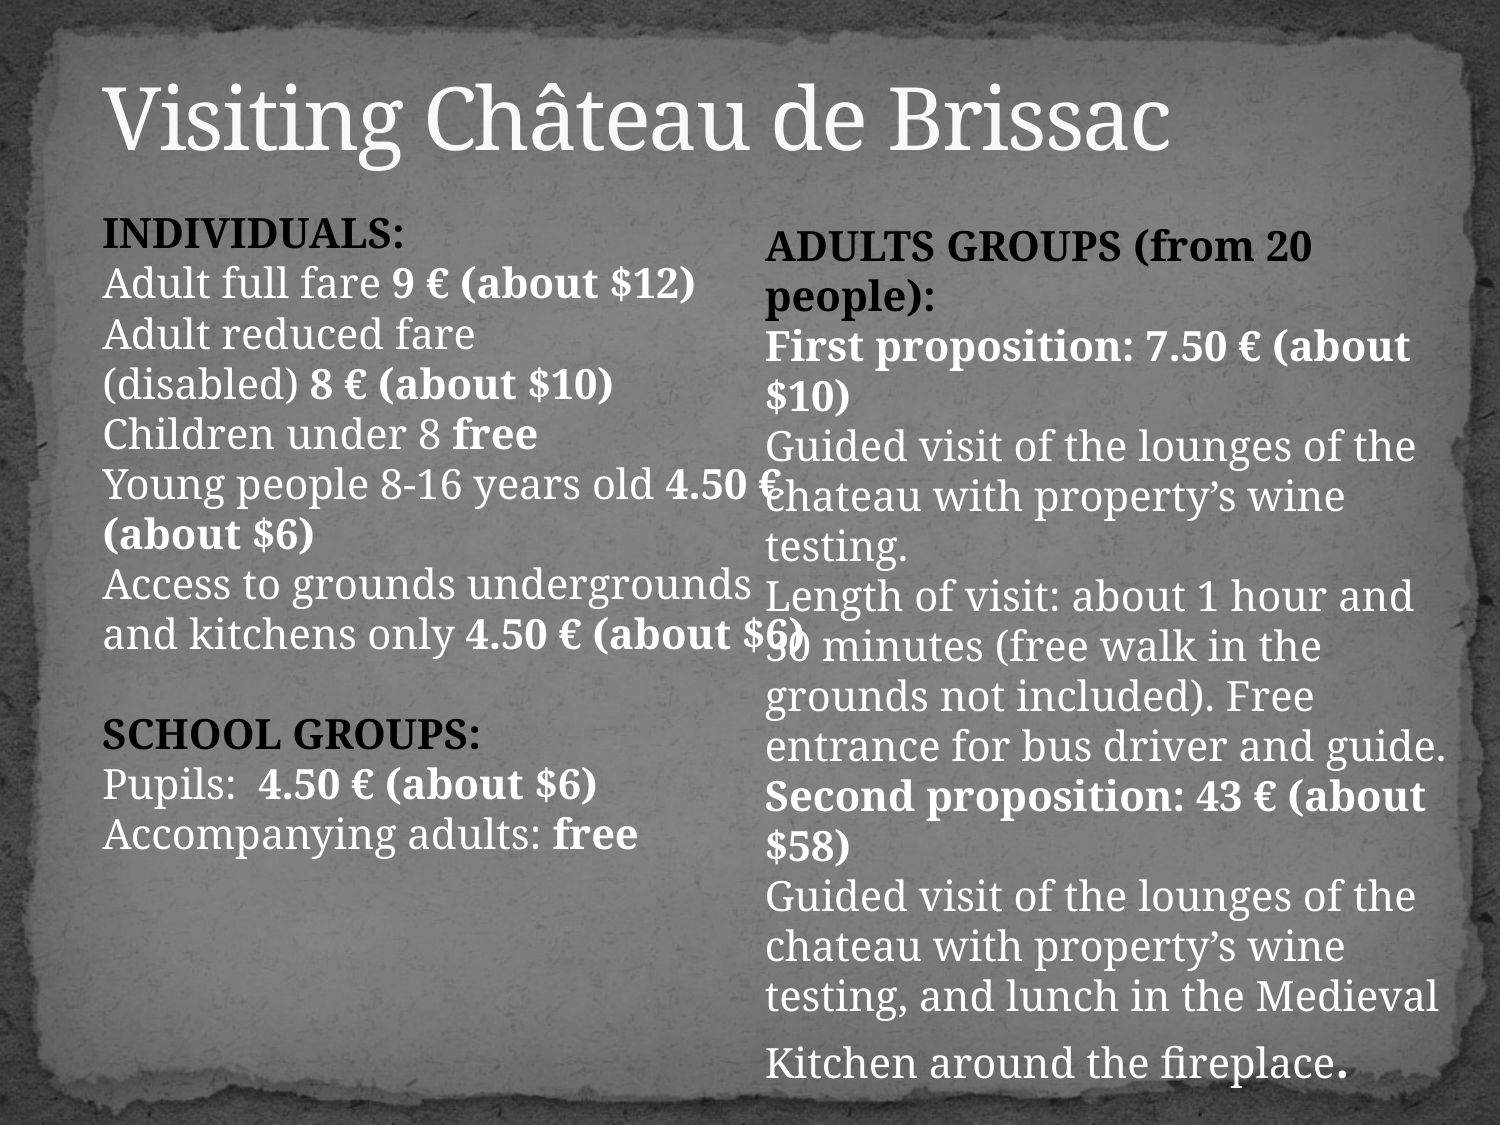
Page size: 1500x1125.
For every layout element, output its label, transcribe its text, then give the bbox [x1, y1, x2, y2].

text_box INDIVIDUALS: Adult full fare 9 € (about $12) Adult reduced fare (disabled) 8 € (about $10) Children under 8 free Young people 8-16 years old 4.50 € (about $6) Access to grounds undergrounds and kitchens only 4.50 € (about $6) SCHOOL GROUPS: Pupils: 4.50 € (about $6) Accompanying adults: free [87, 199, 825, 915]
title Visiting Château de Brissac [87, 49, 1438, 176]
text_box ADULTS GROUPS (from 20 people): First proposition: 7.50 € (about $10) Guided visit of the lounges of the chateau with property’s wine testing. Length of visit: about 1 hour and 30 minutes (free walk in the grounds not included). Free entrance for bus driver and guide. Second proposition: 43 € (about $58) Guided visit of the lounges of the chateau with property’s wine testing, and lunch in the Medieval Kitchen around the fireplace. [750, 212, 1475, 1125]
